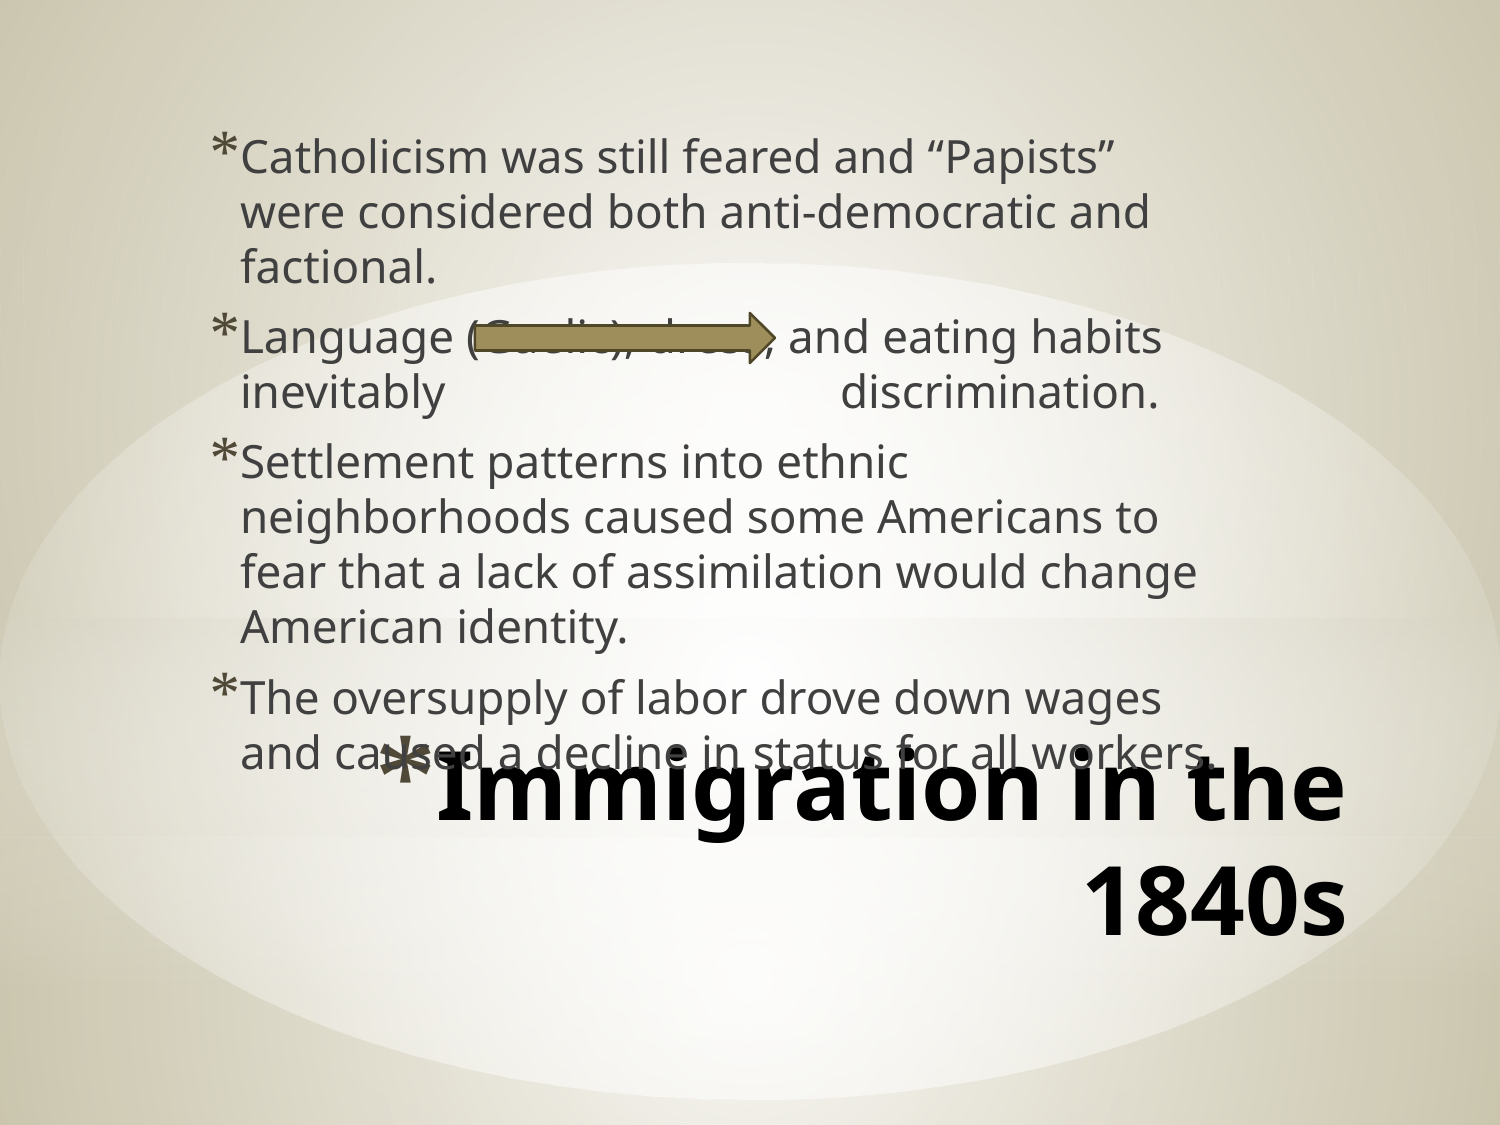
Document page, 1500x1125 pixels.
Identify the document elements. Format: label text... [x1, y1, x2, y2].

text_box [473, 311, 776, 365]
list Catholicism was still feared and “Papists” were considered both anti-democratic and factional. Language (Gaelic), dress, and eating habits inevitably discrimination. Settlement patterns into ethnic neighborhoods caused some Americans to fear that a lack of assimilation would change American identity. The oversupply of labor drove down wages and caused a decline in status for all workers. [187, 120, 1238, 690]
title Immigration in the 1840s [99, 717, 1363, 905]
